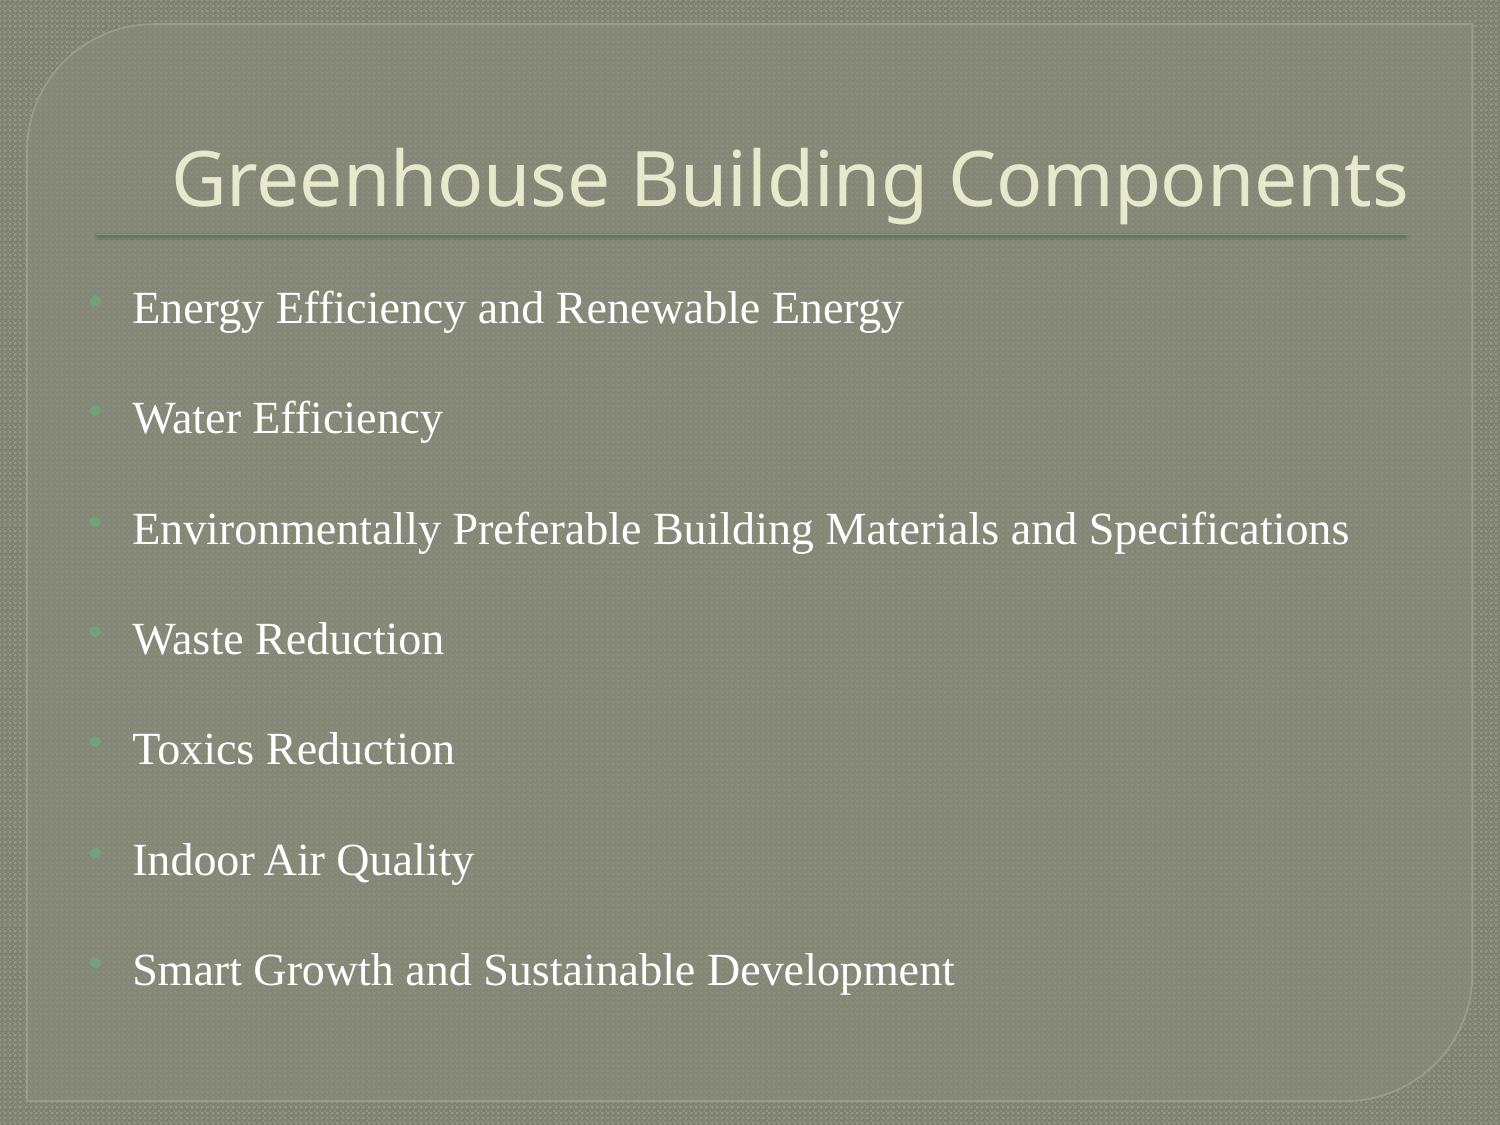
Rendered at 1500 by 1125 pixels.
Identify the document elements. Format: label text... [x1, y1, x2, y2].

title Greenhouse Building Components [75, 41, 1425, 230]
list Energy Efficiency and Renewable Energy Water Efficiency Environmentally Preferable Building Materials and Specifications Waste Reduction Toxics Reduction Indoor Air Quality Smart Growth and Sustainable Development [75, 270, 1425, 1013]
